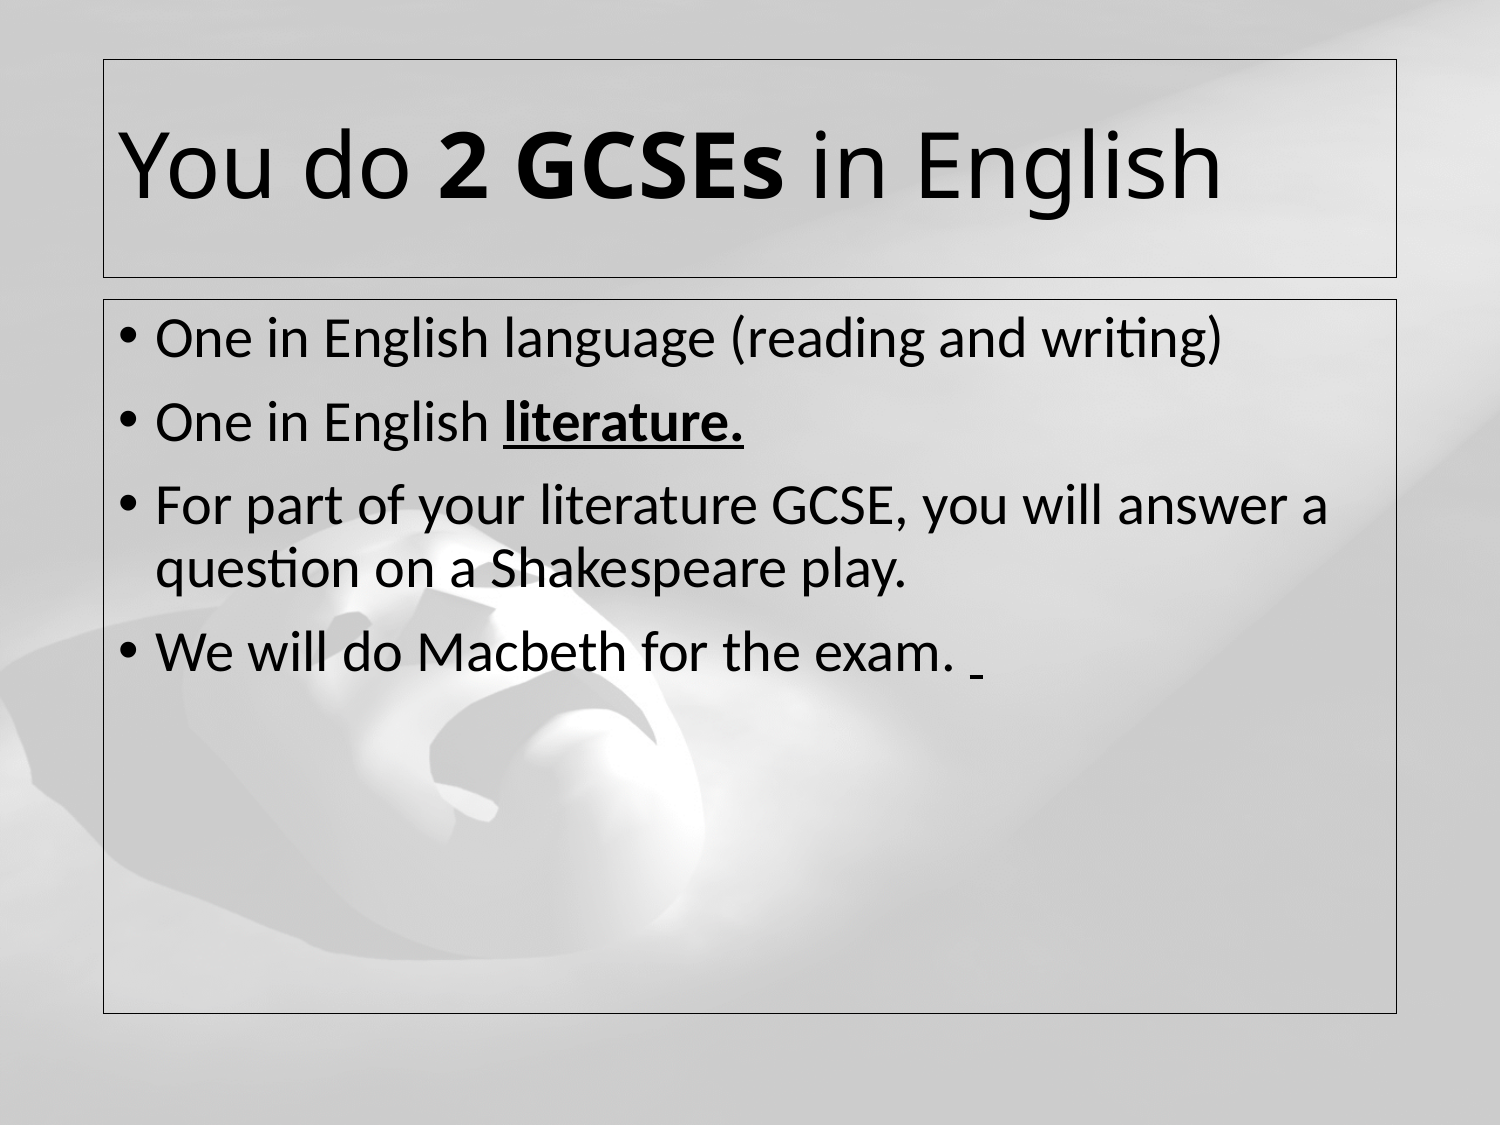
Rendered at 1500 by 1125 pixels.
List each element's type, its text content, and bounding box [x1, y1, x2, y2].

title You do 2 GCSEs in English [103, 59, 1397, 278]
list One in English language (reading and writing) One in English literature. For part of your literature GCSE, you will answer a question on a Shakespeare play. We will do Macbeth for the exam. [103, 299, 1397, 1014]
